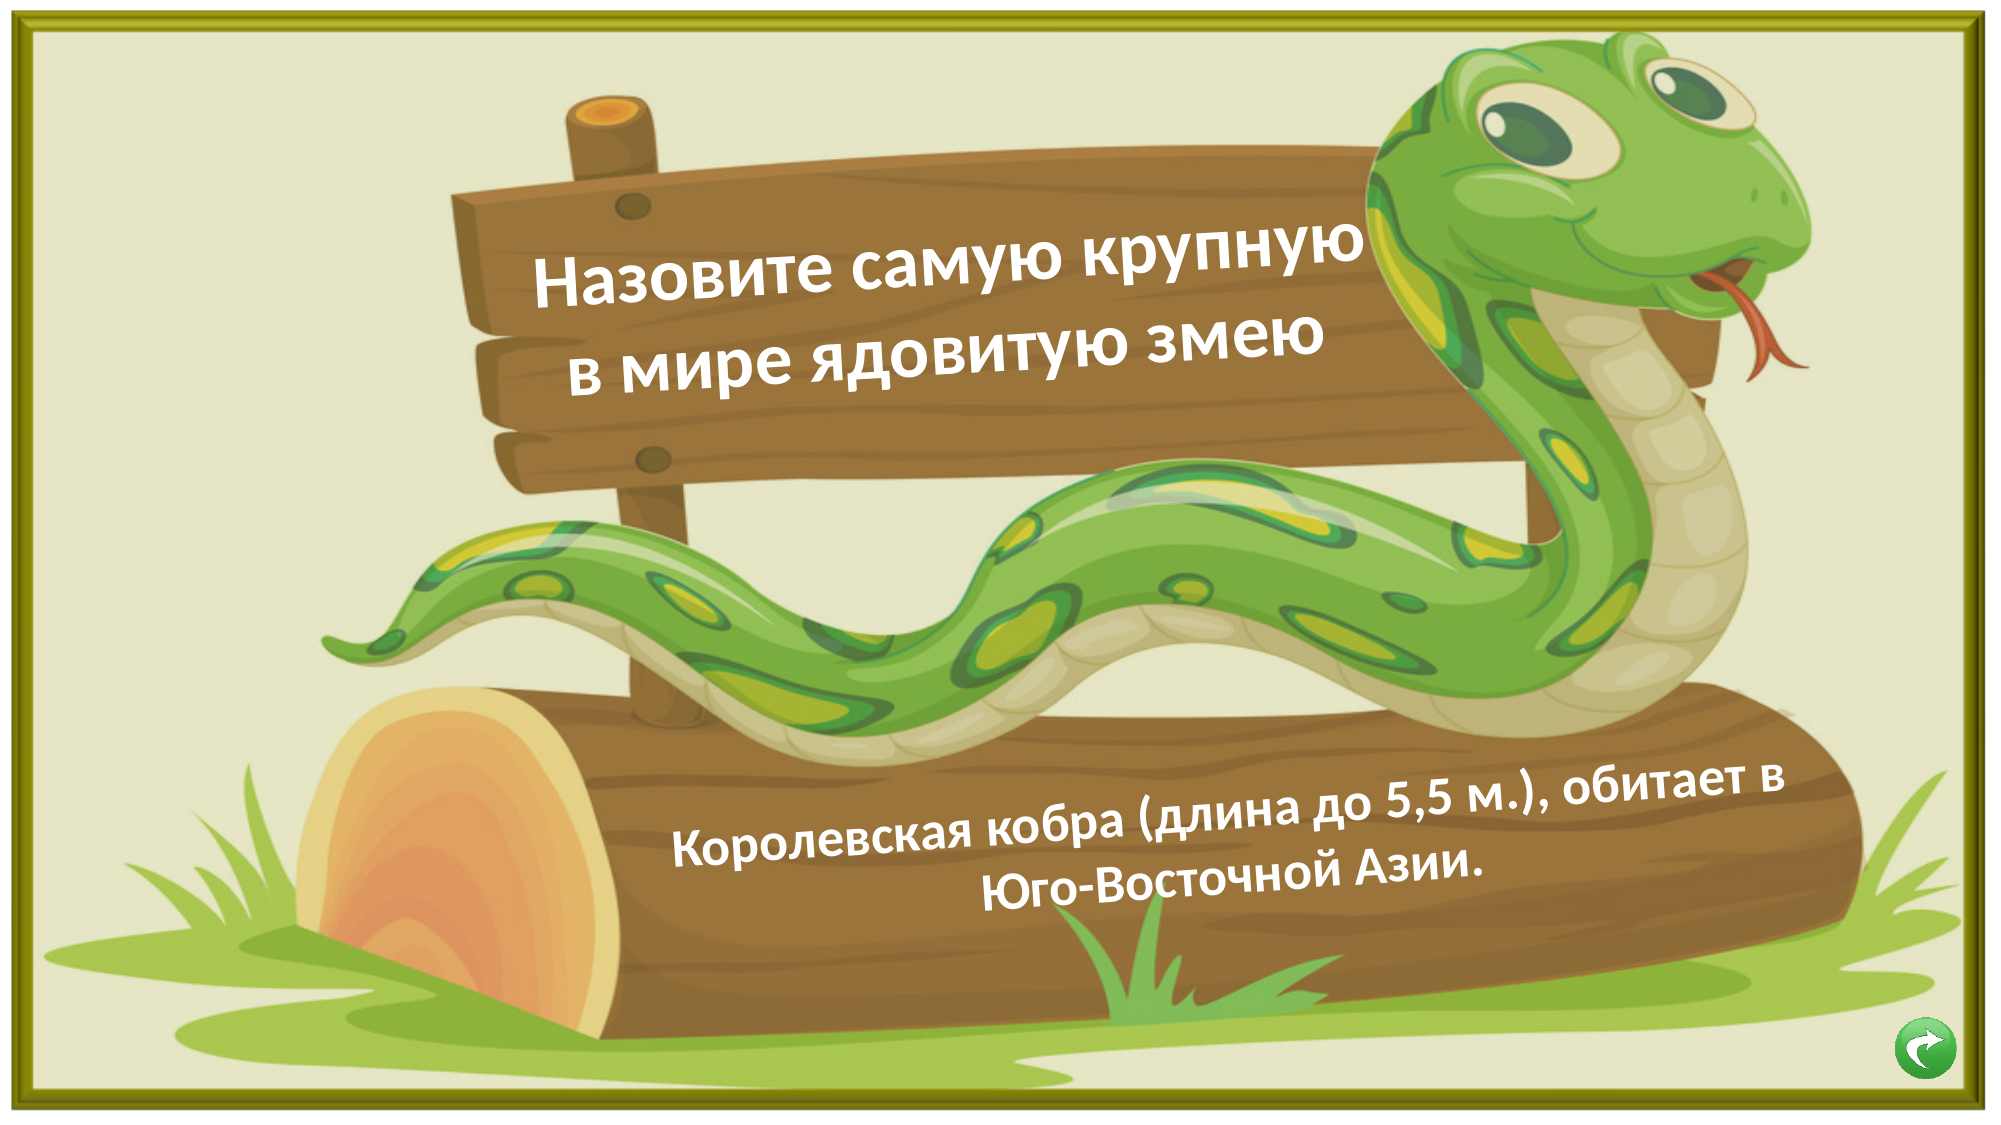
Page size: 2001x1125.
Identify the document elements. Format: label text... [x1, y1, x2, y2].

text_box Королевская кобра (длина до 5,5 м.), обитает в Юго-Восточной Азии. [609, 722, 1852, 956]
text_box Назовите самую крупную в мире ядовитую змею [494, 176, 1392, 423]
picture [0, 0, 2001, 1125]
